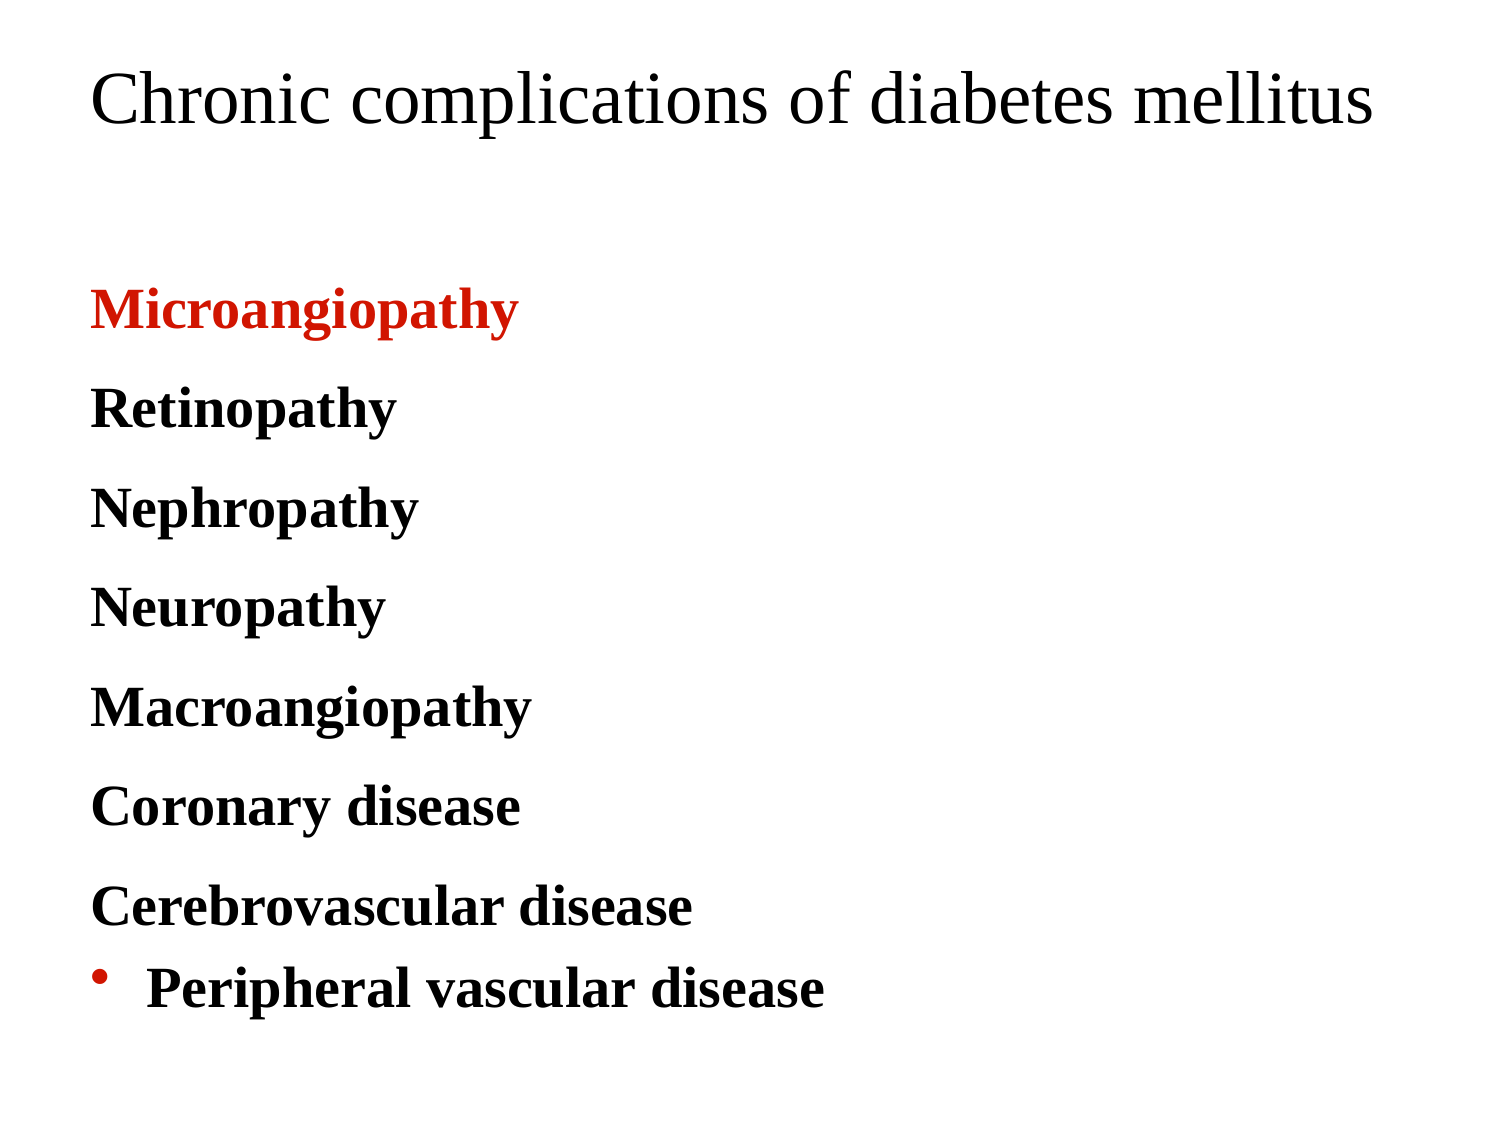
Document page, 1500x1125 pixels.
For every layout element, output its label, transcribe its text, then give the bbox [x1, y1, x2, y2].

title Chronic complications of diabetes mellitus [74, 44, 1426, 233]
list Microangiopathy Retinopathy Nephropathy Neuropathy Macroangiopathy Coronary disease Cerebrovascular disease Peripheral vascular disease [74, 262, 1426, 1006]
